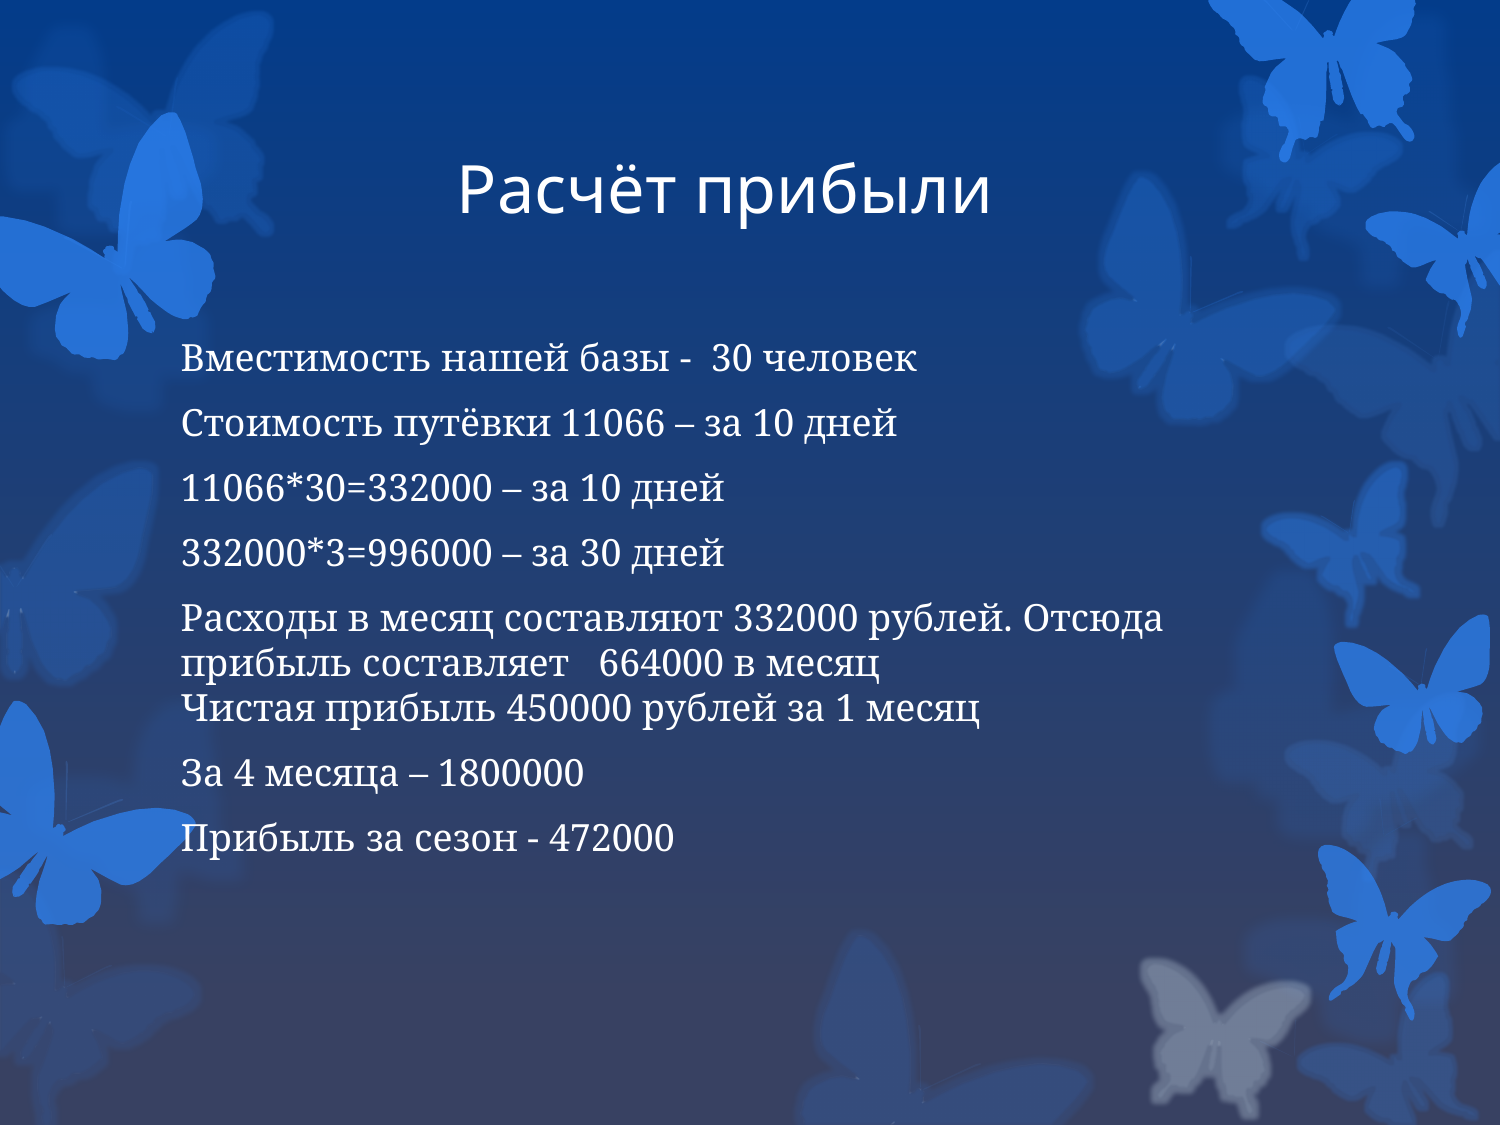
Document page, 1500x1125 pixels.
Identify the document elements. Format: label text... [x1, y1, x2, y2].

title Расчёт прибыли [165, 110, 1335, 263]
list Вместимость нашей базы - 30 человек Стоимость путёвки 11066 – за 10 дней 11066*30=332000 – за 10 дней 332000*3=996000 – за 30 дней Расходы в месяц составляют 332000 рублей. Отсюда прибыль составляет 664000 в месяц Чистая прибыль 450000 рублей за 1 месяц За 4 месяца – 1800000 Прибыль за сезон - 472000 [165, 296, 1335, 962]
